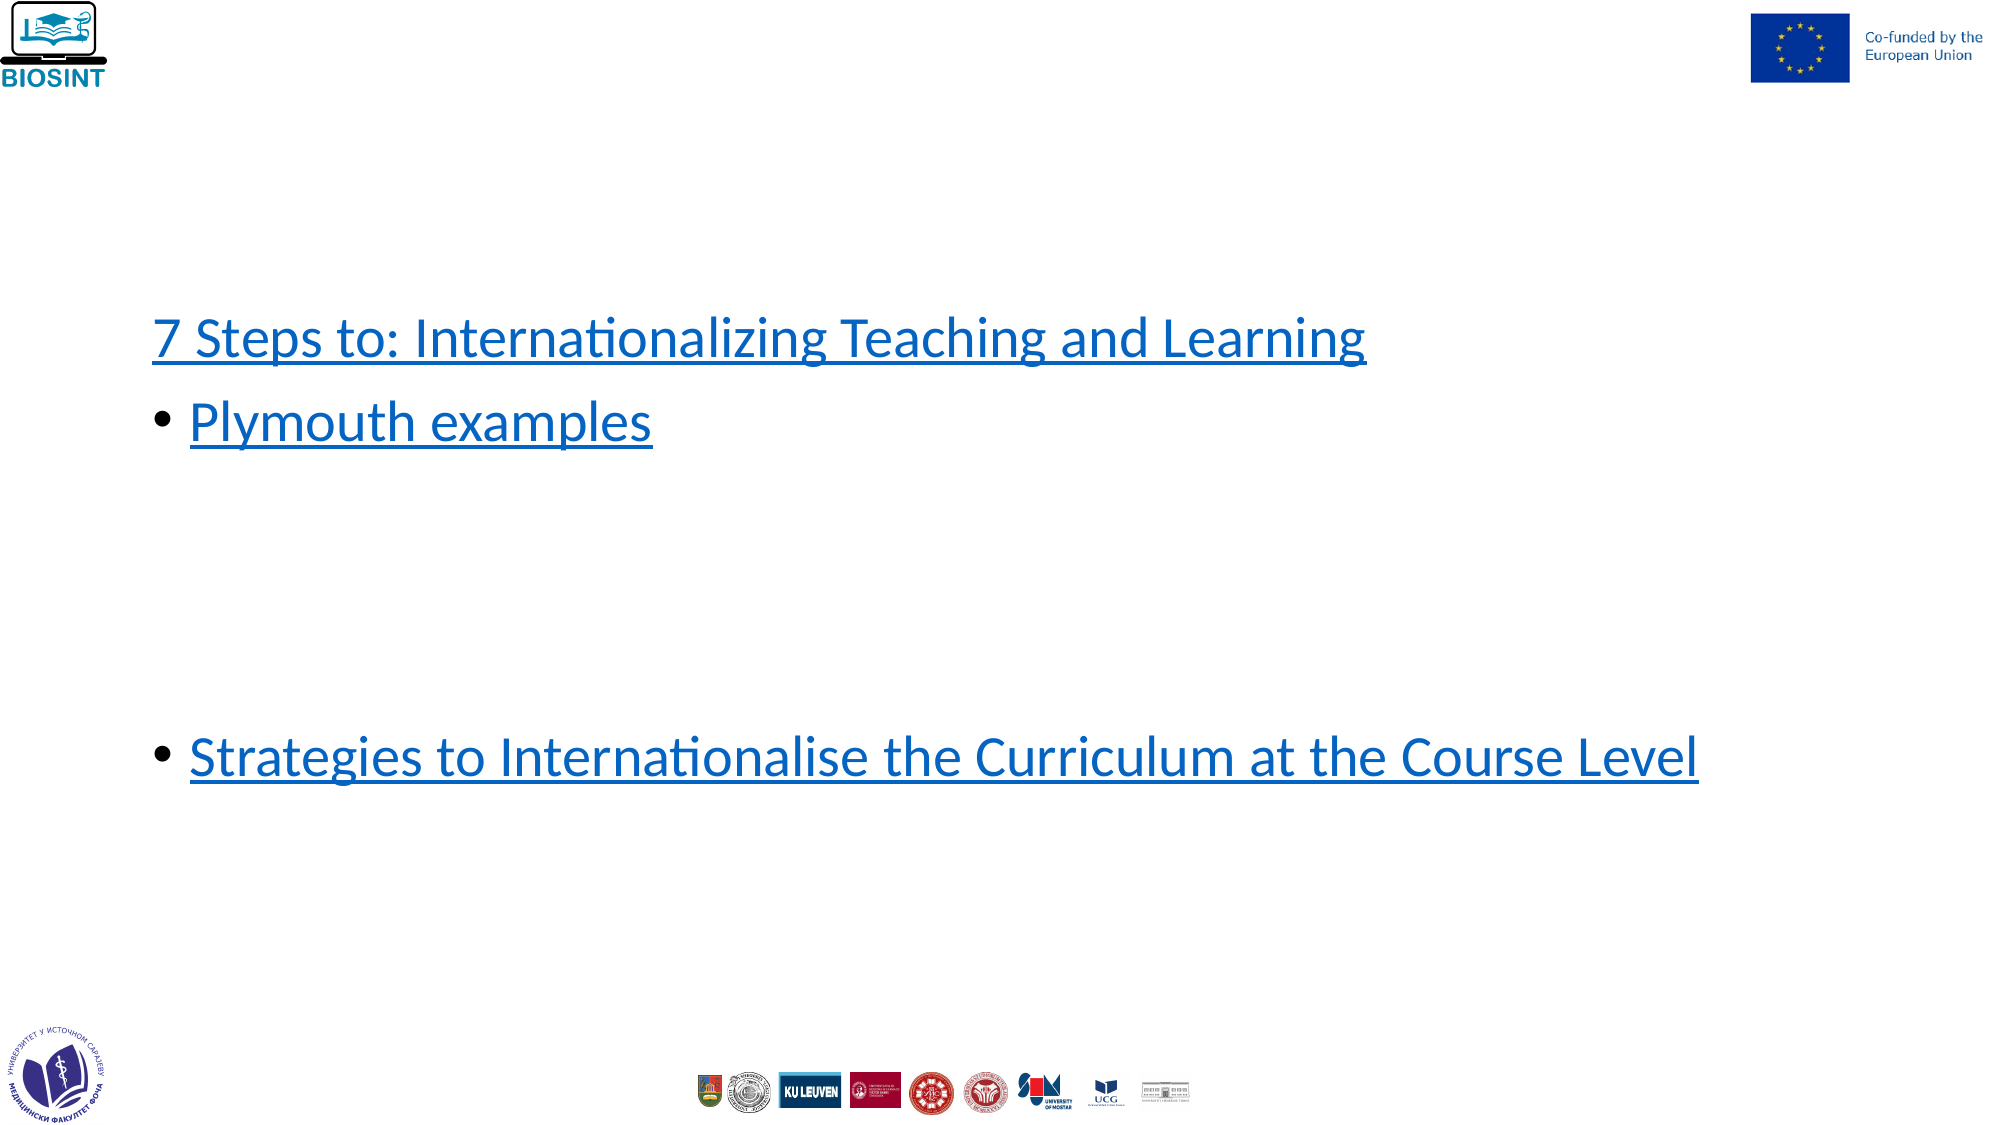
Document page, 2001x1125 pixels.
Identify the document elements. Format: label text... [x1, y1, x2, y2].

picture [32, 72, 40, 83]
picture [77, 79, 83, 87]
picture [1746, 1, 2000, 90]
picture [0, 1, 107, 87]
list 7 Steps to: Internationalizing Teaching and Learning Plymouth examples Strategies to Internationalise the Curriculum at the Course Level [137, 299, 1863, 1016]
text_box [698, 1072, 1196, 1125]
picture [3, 1024, 107, 1125]
